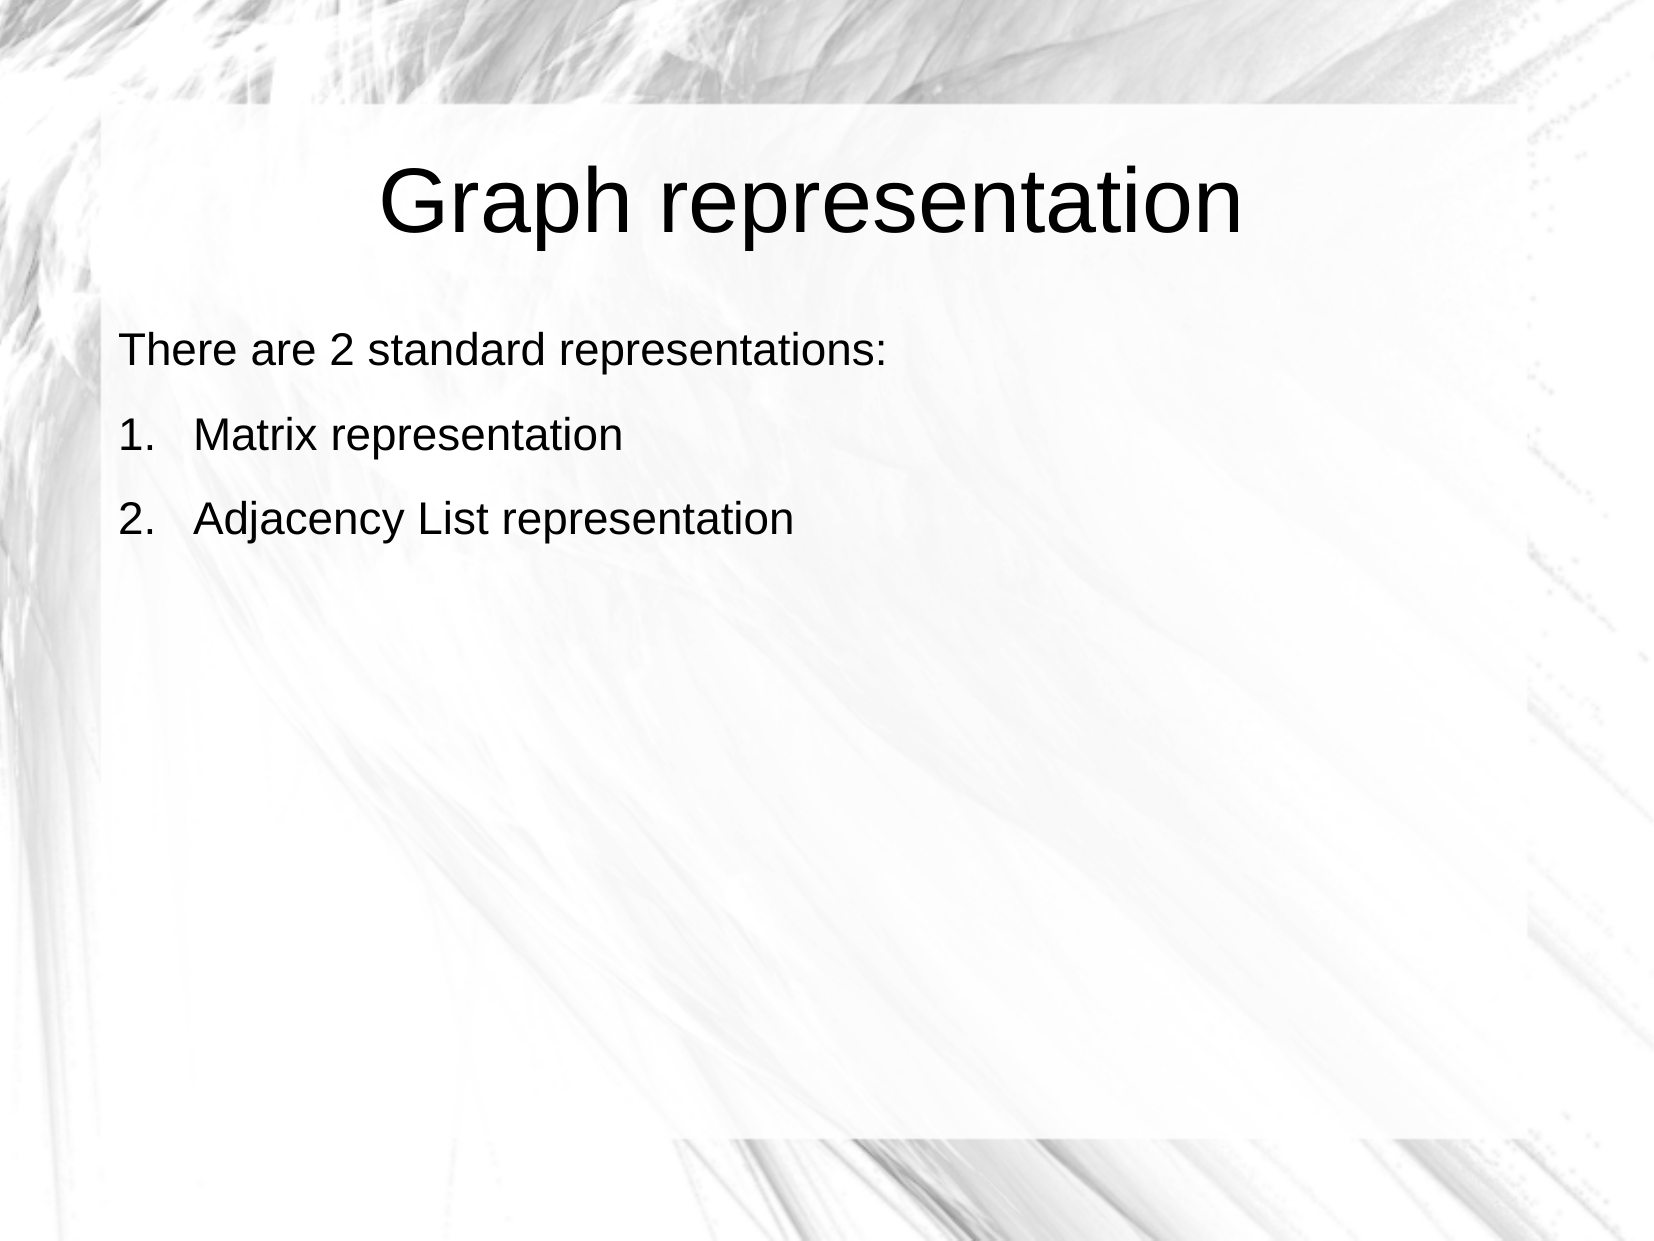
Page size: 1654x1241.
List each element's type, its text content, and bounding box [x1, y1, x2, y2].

list There are 2 standard representations: Matrix representation Adjacency List representation [118, 319, 1571, 1102]
title Graph representation [118, 112, 1506, 281]
picture [0, 0, 1654, 1241]
